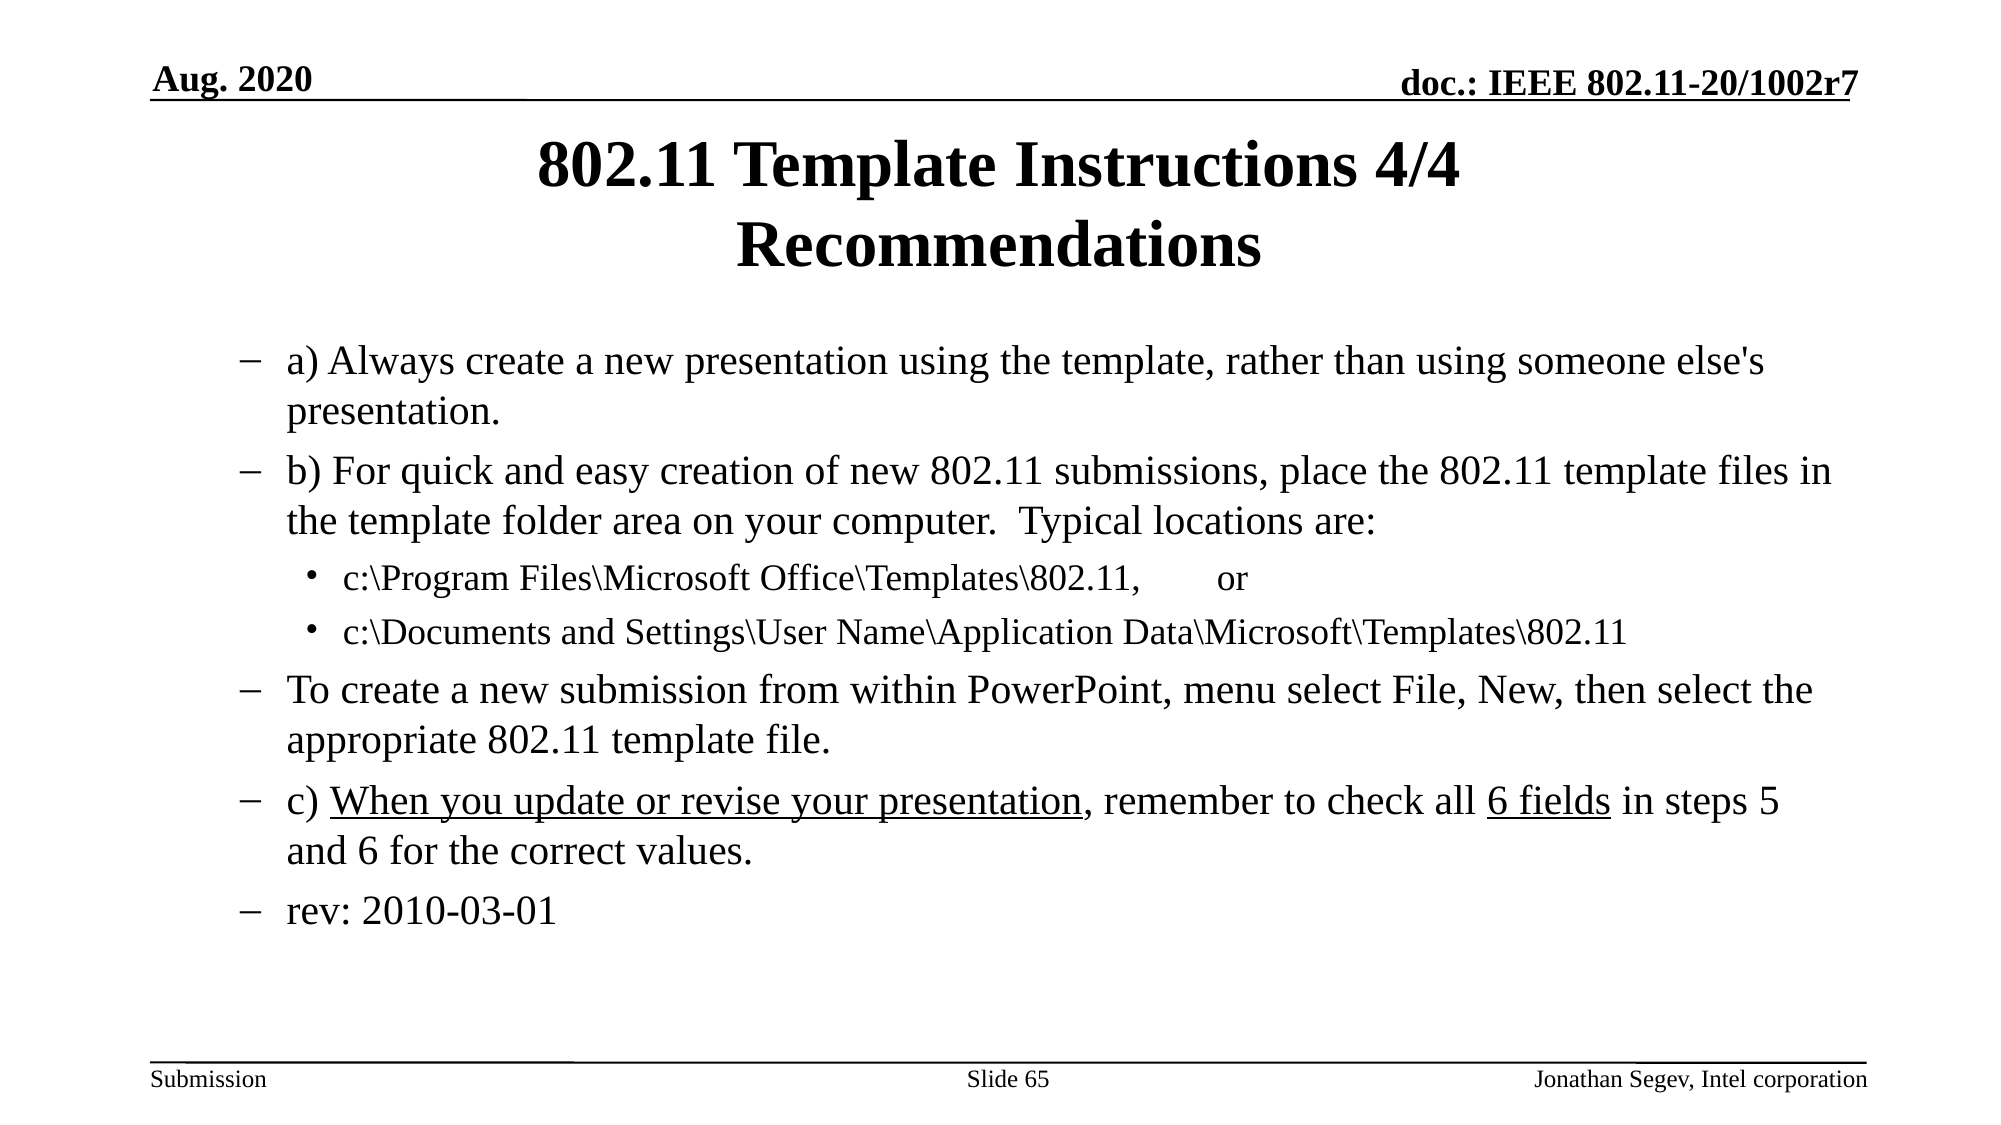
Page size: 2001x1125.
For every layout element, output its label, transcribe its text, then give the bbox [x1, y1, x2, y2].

title 802.11 Template Instructions 4/4 Recommendations [149, 112, 1850, 288]
slide_number Slide 65 [950, 1061, 1067, 1123]
list a) Always create a new presentation using the template, rather than using someone else's presentation. b) For quick and easy creation of new 802.11 submissions, place the 802.11 template files in the template folder area on your computer. Typical locations are: c:\Program Files\Microsoft Office\Templates\802.11, or c:\Documents and Settings\User Name\Application Data\Microsoft\Templates\802.11 To create a new submission from within PowerPoint, menu select File, New, then select the appropriate 802.11 template file. c) When you update or revise your presentation, remember to check all 6 fields in steps 5 and 6 for the correct values. rev: 2010-03-01 [149, 324, 1850, 1000]
footer Jonathan Segev, Intel corporation [1171, 1061, 1869, 1093]
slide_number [152, 54, 563, 100]
